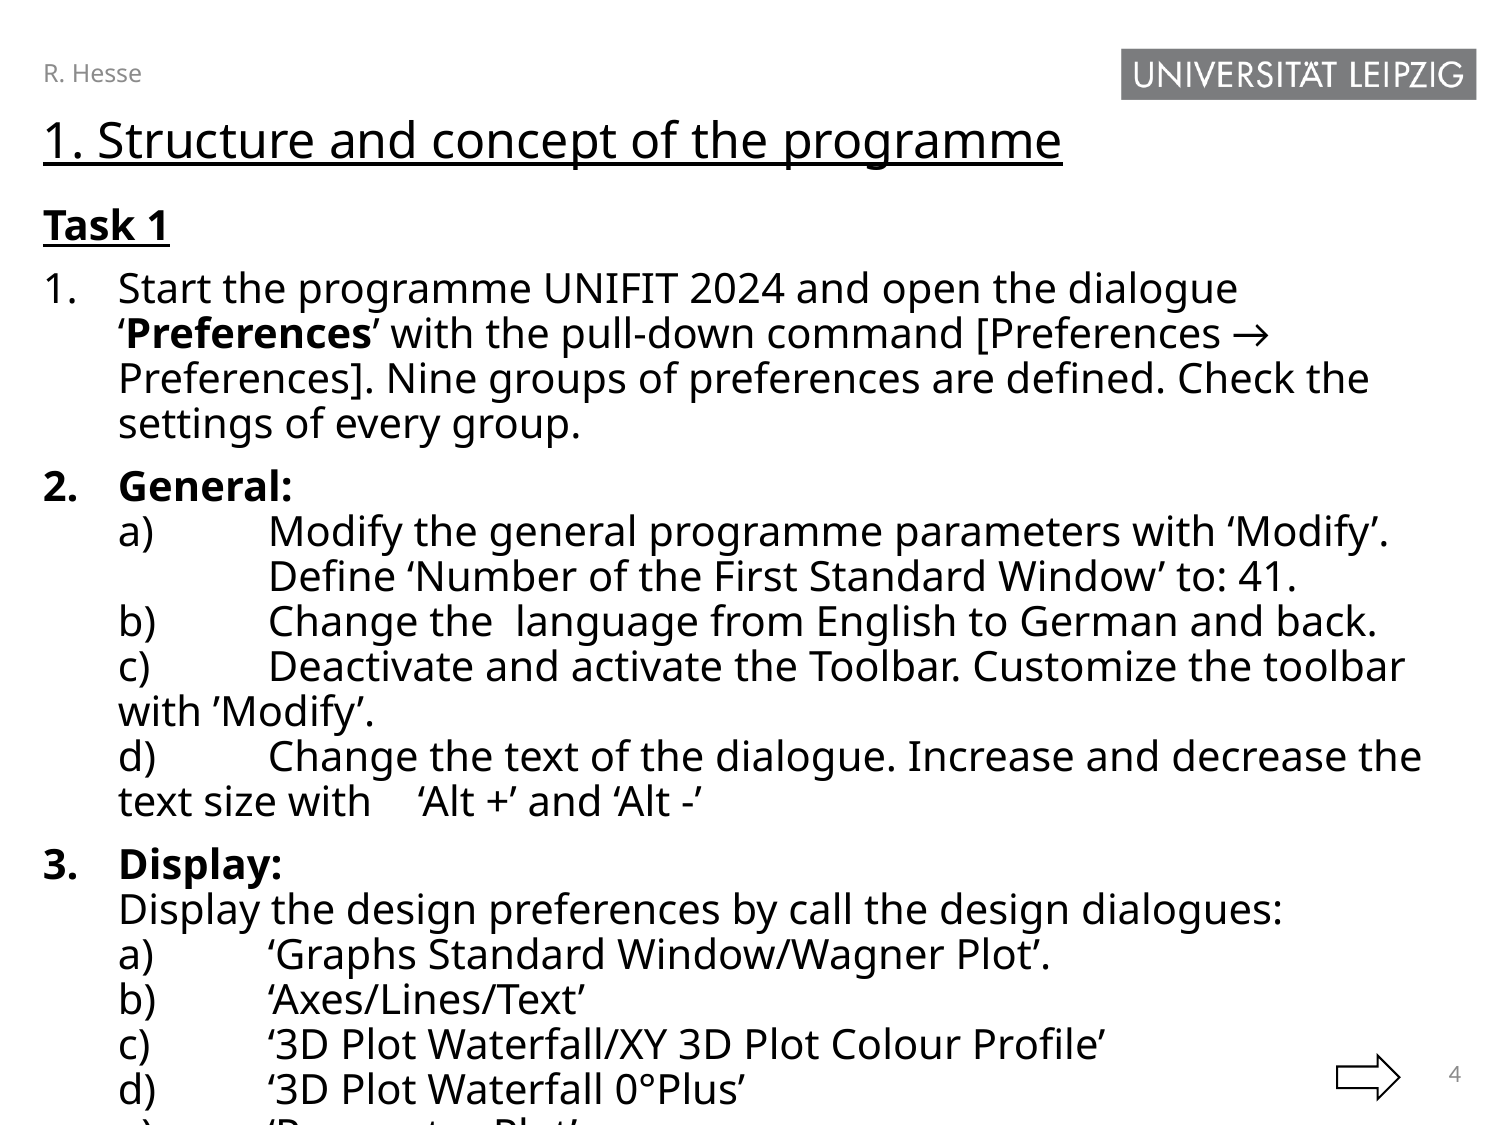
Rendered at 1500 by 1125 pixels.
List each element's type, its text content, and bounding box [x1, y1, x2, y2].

footer R. Hesse [28, 44, 1410, 105]
text_box Task 1 Start the programme UNIFIT 2024 and open the dialogue ‘Preferences’ with the pull-down command [Preferences → Preferences]. Nine groups of preferences are defined. Check the settings of every group. General: a) Modify the general programme parameters with ‘Modify’. Define ‘Number of the First Standard Window’ to: 41. b) Change the language from English to German and back. c) Deactivate and activate the Toolbar. Customize the toolbar with ’Modify’. d) Change the text of the dialogue. Increase and decrease the text size with ‘Alt +’ and ‘Alt -’ Display: Display the design preferences by call the design dialogues: a) ‘Graphs Standard Window/Wagner Plot’. b) ‘Axes/Lines/Text’ c) ‘3D Plot Waterfall/XY 3D Plot Colour Profile’ d) ‘3D Plot Waterfall 0°Plus’ e) ‘Parameter Plot’ [28, 197, 1477, 1125]
picture [1410, 48, 1477, 100]
text_box [1336, 1053, 1401, 1102]
text_box 1. Structure and concept of the programme [28, 100, 1269, 176]
